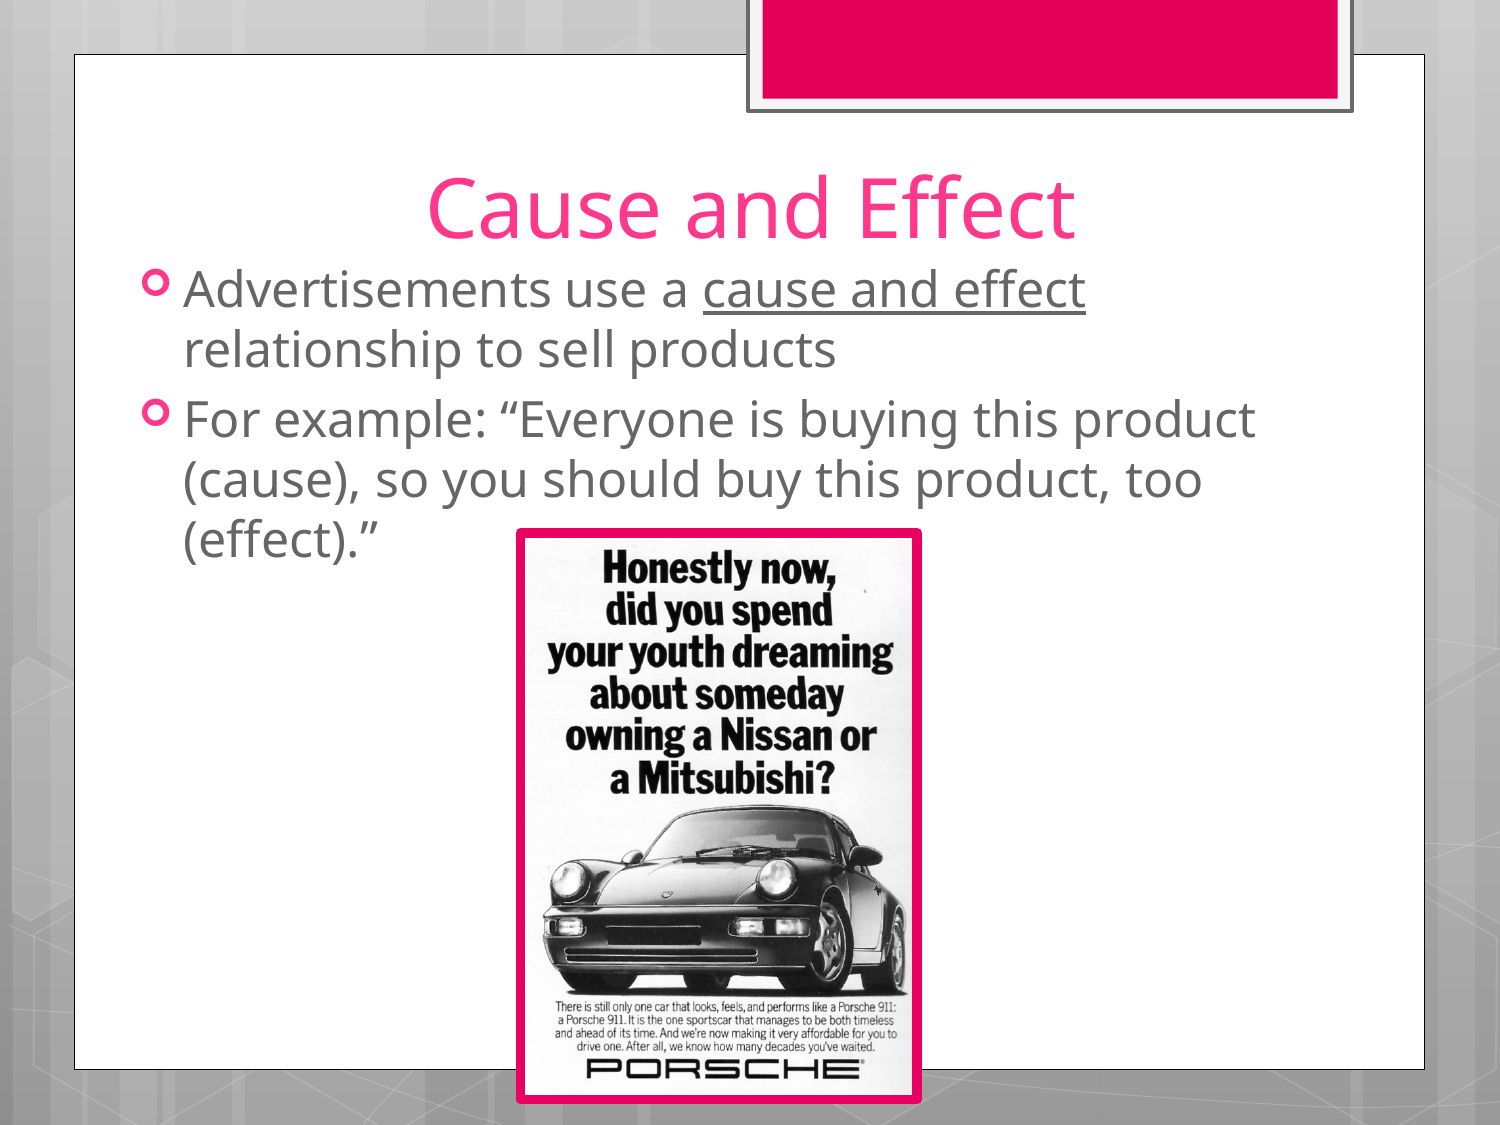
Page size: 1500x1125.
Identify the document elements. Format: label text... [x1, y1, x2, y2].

list Advertisements use a cause and effect relationship to sell products For example: “Everyone is buying this product (cause), so you should buy this product, too (effect).” [112, 249, 1375, 838]
picture [524, 537, 913, 1096]
title Cause and Effect [174, 75, 1328, 249]
